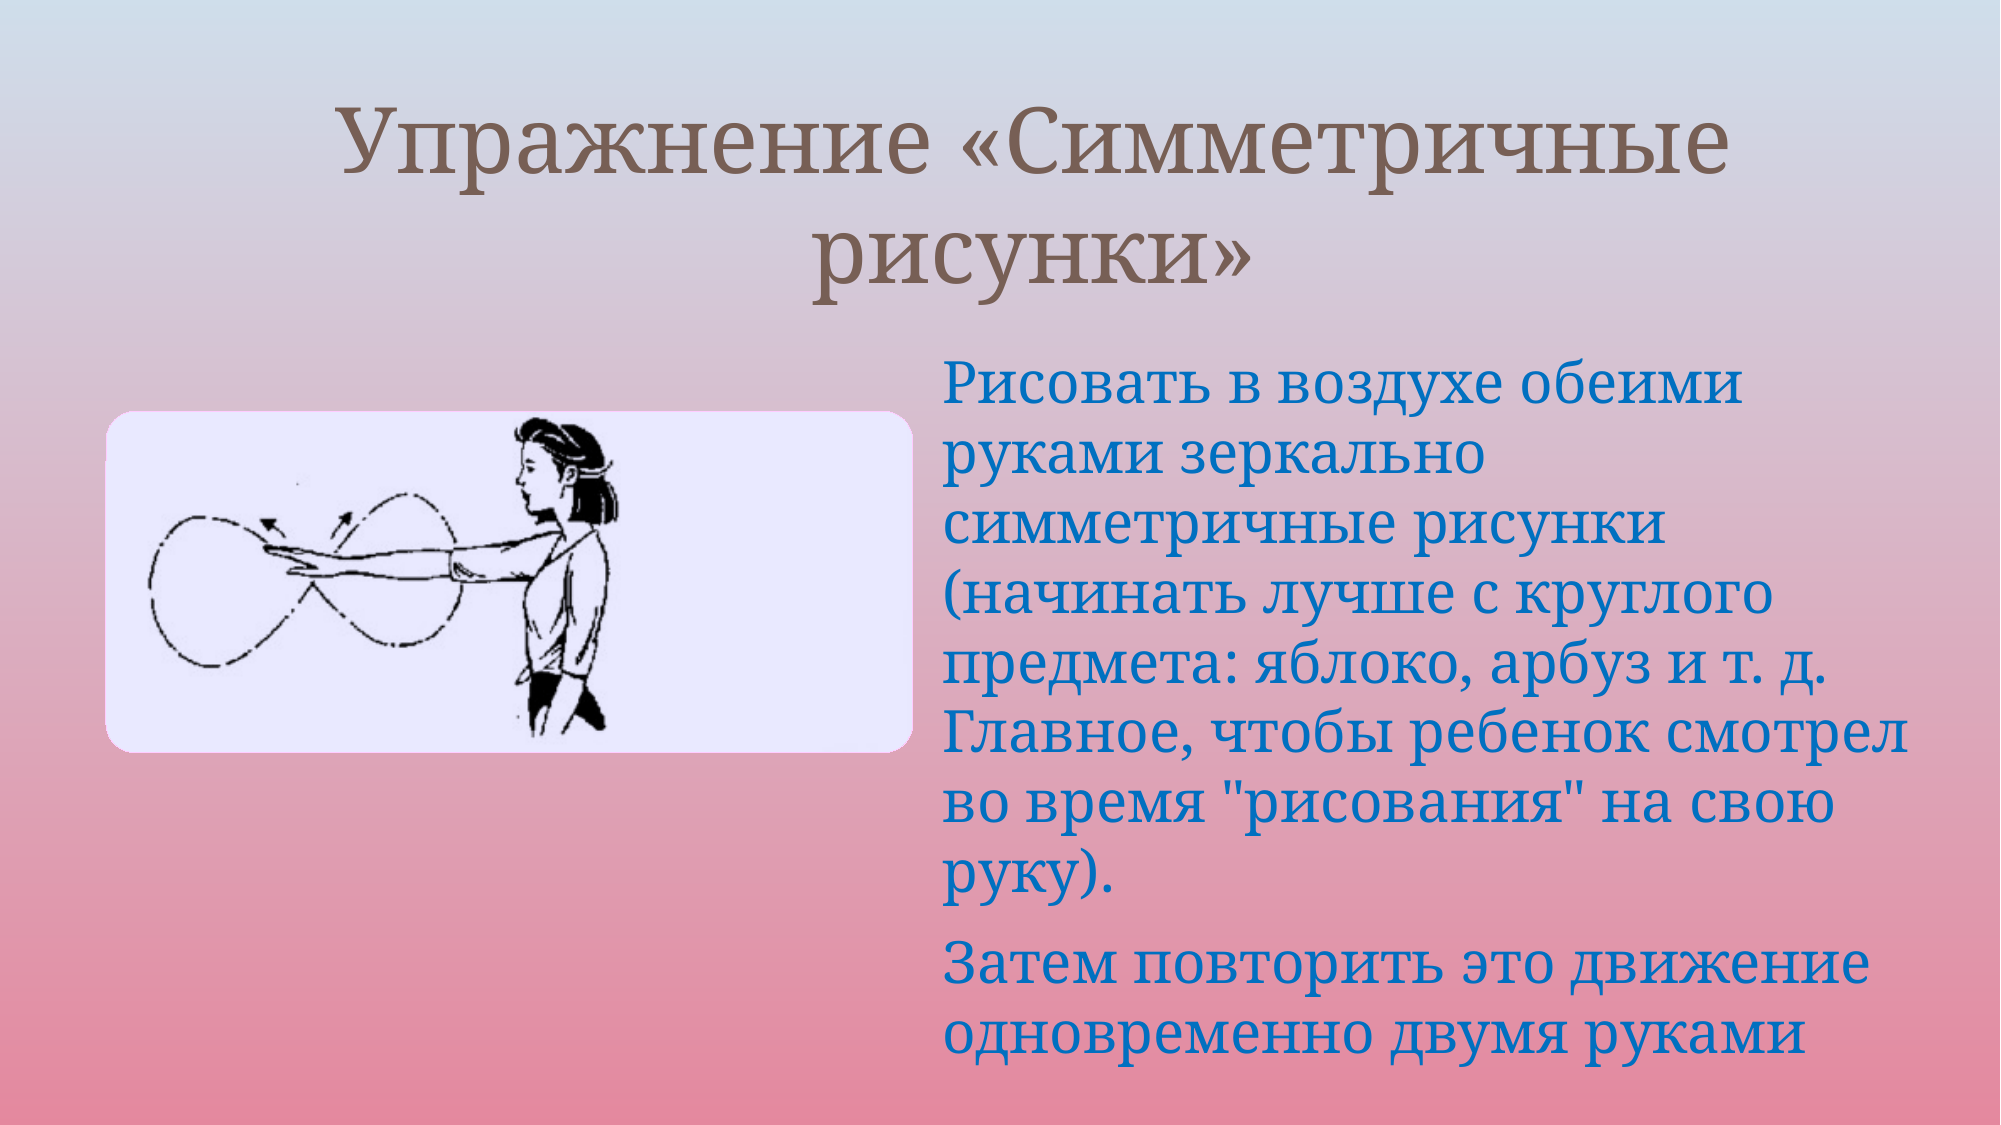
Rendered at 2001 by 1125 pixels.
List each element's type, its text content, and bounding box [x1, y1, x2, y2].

title Упражнение «Симметричные рисунки» [106, 74, 1963, 194]
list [105, 410, 914, 754]
list Рисовать в воздухе обеими руками зеркально симметричные рисунки (начинать лучше с круглого предмета: яблоко, арбуз и т. д. Главное, чтобы ребенок смотрел во время "рисования" на свою руку). Затем повторить это движение одновременно двумя руками [927, 337, 1963, 1027]
